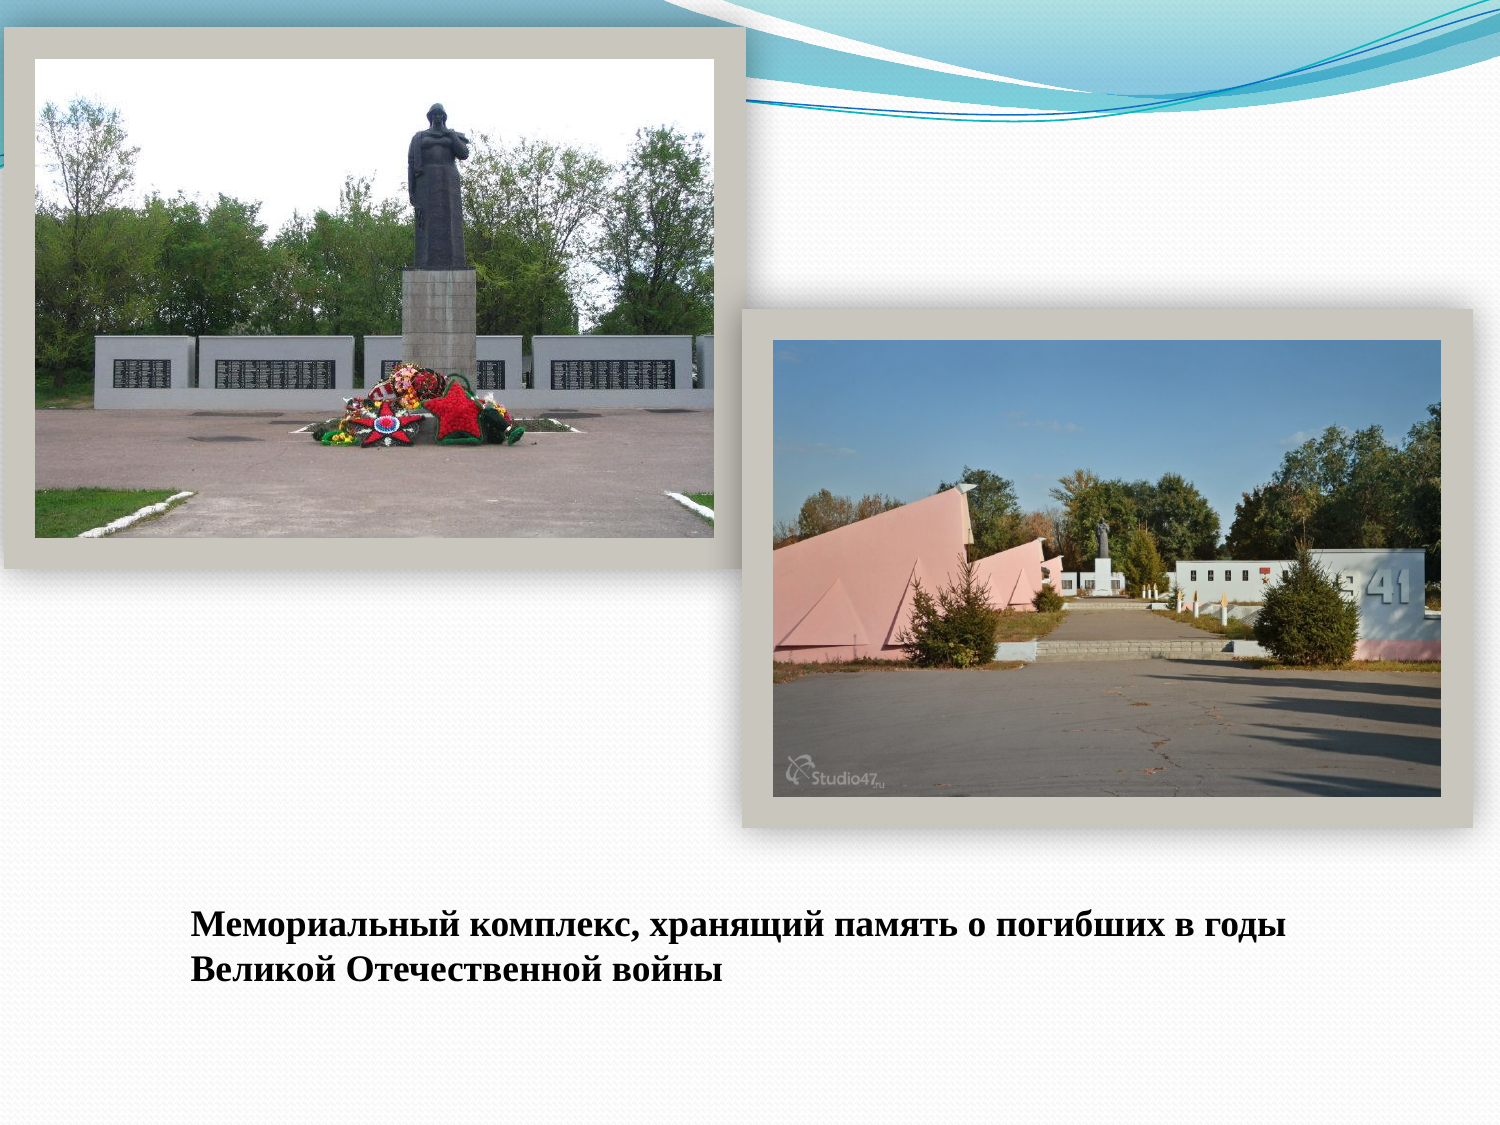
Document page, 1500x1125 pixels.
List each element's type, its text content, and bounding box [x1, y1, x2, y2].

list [34, 58, 715, 539]
picture [773, 339, 1442, 798]
text_box Мемориальный комплекс, хранящий память о погибших в годы Великой Отечественной войны [175, 891, 1360, 997]
